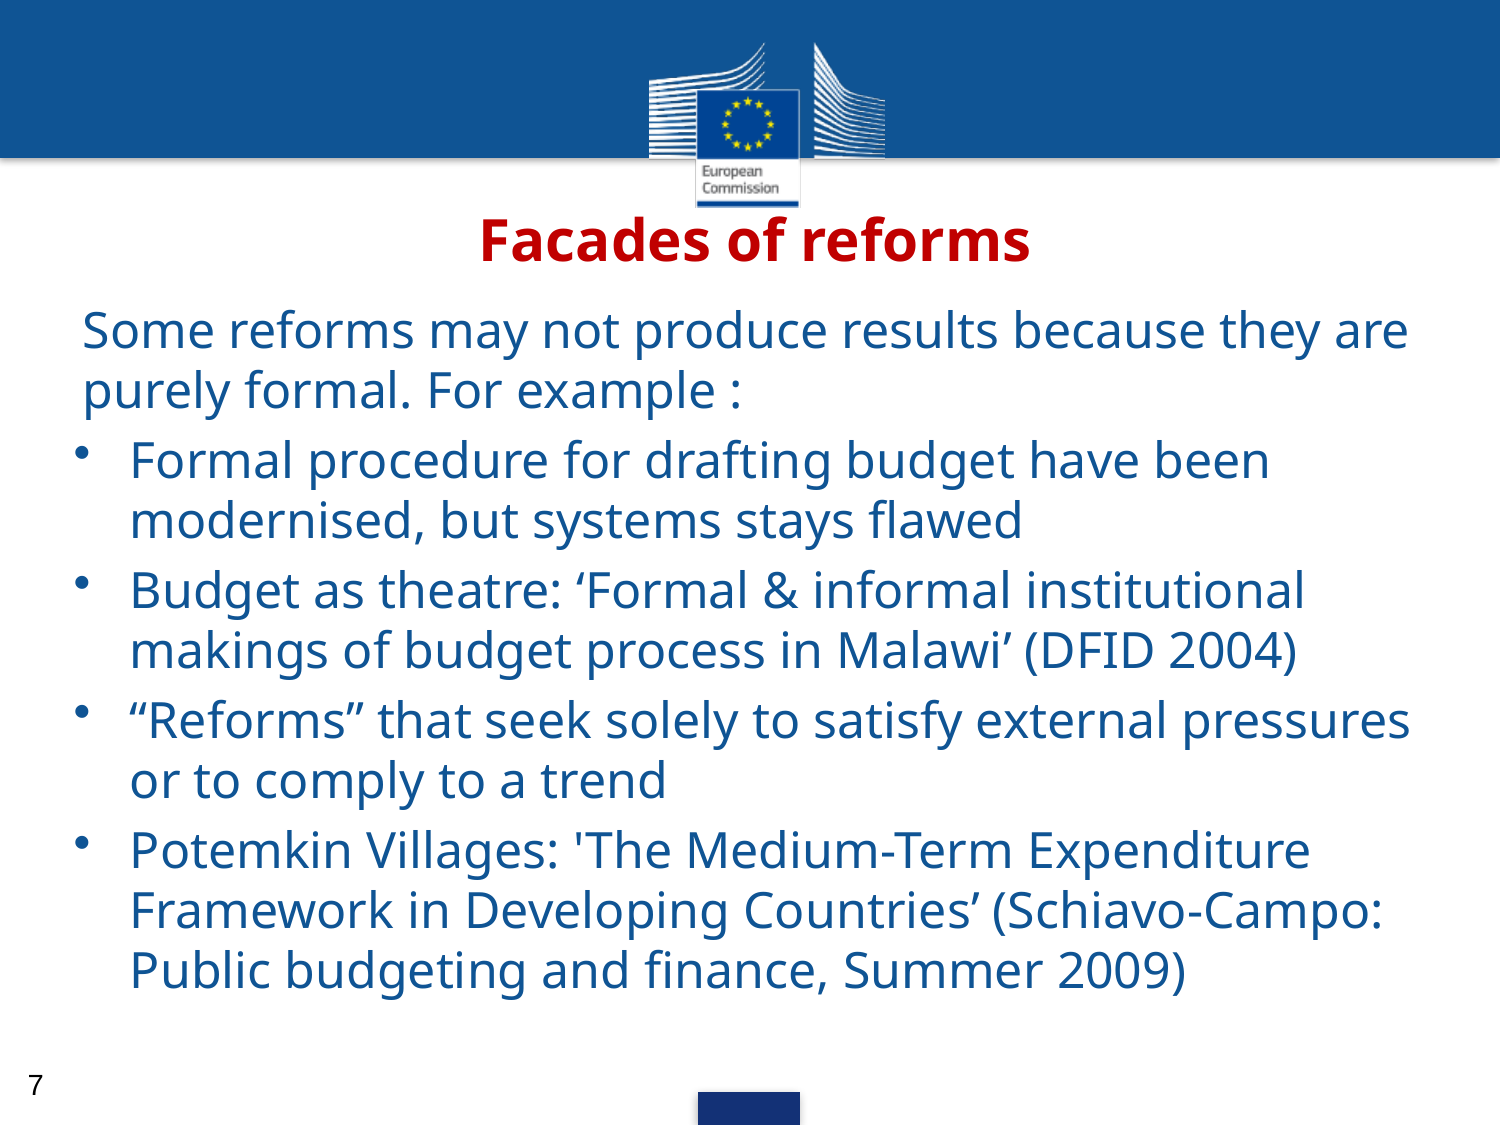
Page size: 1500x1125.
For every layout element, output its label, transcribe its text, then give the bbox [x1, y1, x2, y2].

list Some reforms may not produce results because they are purely formal. For example : Formal procedure for drafting budget have been modernised, but systems stays flawed Budget as theatre: ‘Formal & informal institutional makings of budget process in Malawi’ (DFID 2004) “Reforms” that seek solely to satisfy external pressures or to comply to a trend Potemkin Villages: 'The Medium-Term Expenditure Framework in Developing Countries’ (Schiavo-Campo: Public budgeting and finance, Summer 2009) [58, 290, 1454, 1079]
title Facades of reforms [64, 184, 1415, 290]
picture [649, 42, 885, 184]
slide_number 7 [0, 1058, 59, 1125]
